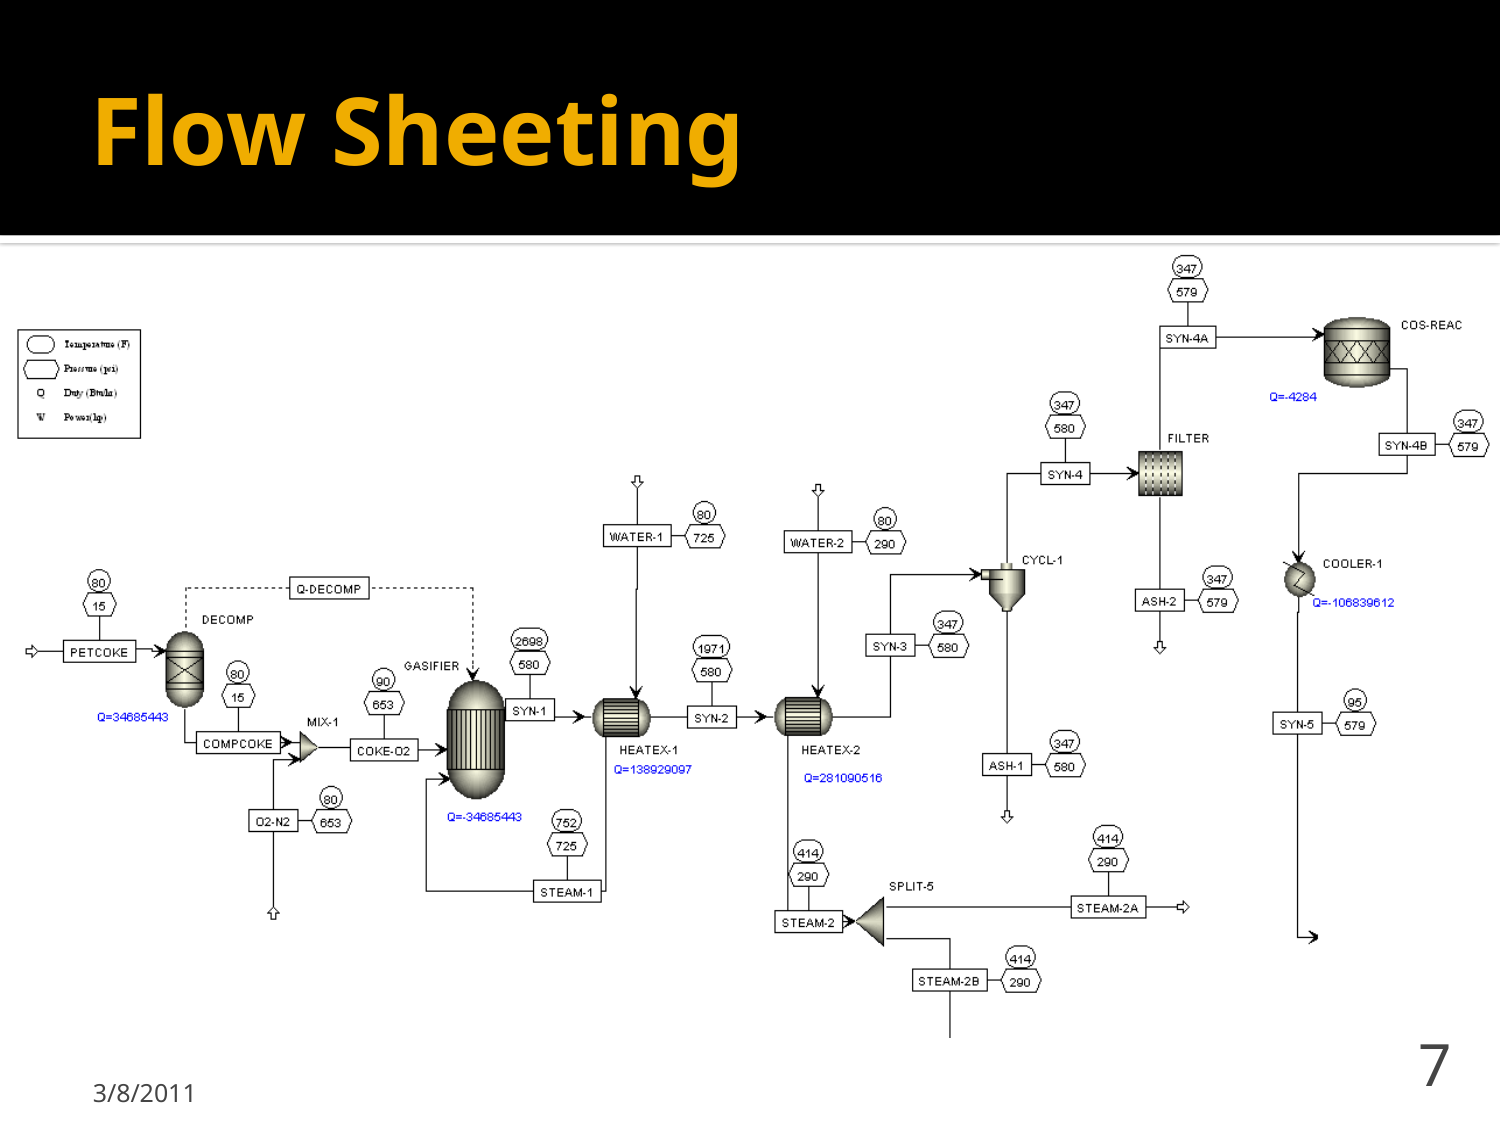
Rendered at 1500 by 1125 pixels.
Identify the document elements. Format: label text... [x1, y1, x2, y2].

slide_number 7 [1345, 1062, 1467, 1108]
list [0, 249, 1500, 1038]
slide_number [75, 1062, 425, 1108]
title Flow Sheeting [75, 25, 1425, 231]
